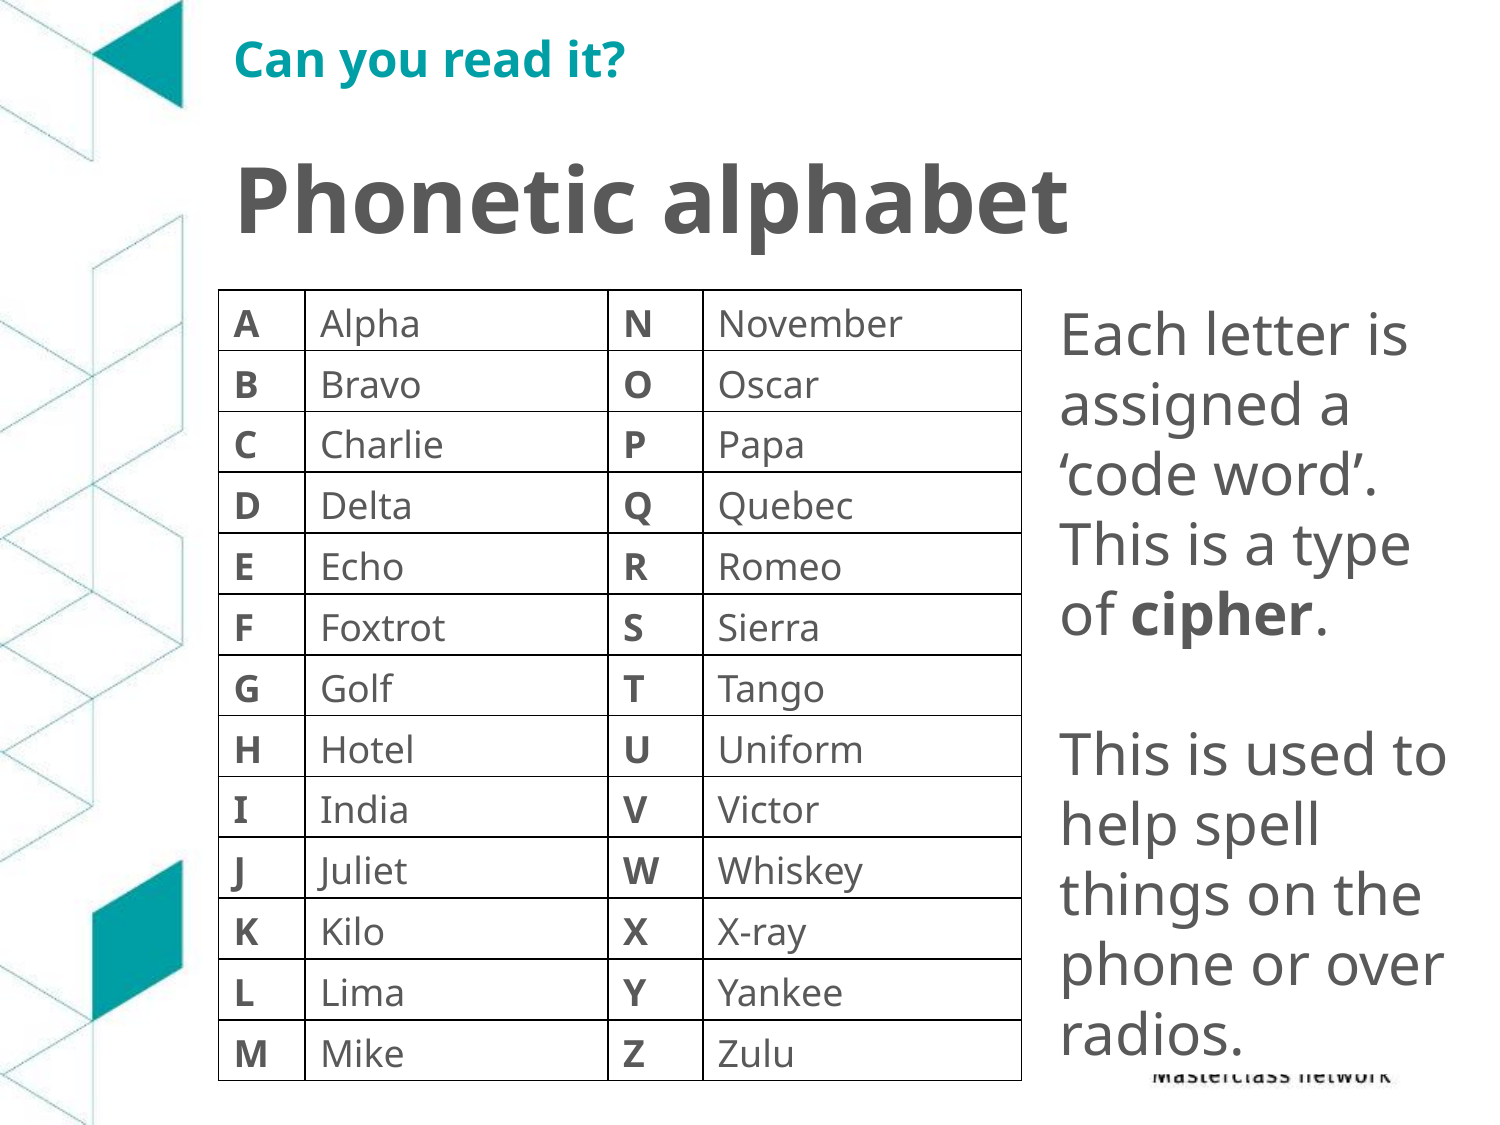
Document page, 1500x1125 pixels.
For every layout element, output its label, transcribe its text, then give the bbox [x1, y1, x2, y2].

table_cell Romeo [704, 534, 1021, 593]
table_cell I [219, 777, 304, 836]
table_cell Q [609, 473, 702, 532]
table_cell J [219, 838, 304, 897]
table_cell Kilo [306, 899, 607, 958]
table_cell Sierra [704, 595, 1021, 654]
table_cell Quebec [704, 473, 1021, 532]
table_cell E [219, 534, 304, 593]
table_cell Tango [704, 656, 1021, 715]
table_cell X [609, 899, 702, 958]
table_cell Y [609, 960, 702, 1019]
table_cell L [219, 960, 304, 1019]
table_cell H [219, 716, 304, 776]
table_cell Delta [306, 473, 607, 532]
table_cell Mike [306, 1021, 607, 1080]
table_cell Zulu [704, 1021, 1021, 1080]
table_header A [219, 291, 304, 350]
table_cell Z [609, 1021, 702, 1080]
table_cell X-ray [704, 899, 1021, 958]
table_cell B [219, 351, 304, 411]
table_cell V [609, 777, 702, 836]
table_cell G [219, 656, 304, 715]
table_cell Yankee [704, 960, 1021, 1019]
table_cell Uniform [704, 716, 1021, 776]
table_header N [609, 291, 702, 350]
table_cell India [306, 777, 607, 836]
table_cell Bravo [306, 351, 607, 411]
table_cell Hotel [306, 716, 607, 776]
table_cell Whiskey [704, 838, 1021, 897]
table_cell Juliet [306, 838, 607, 897]
table_cell U [609, 716, 702, 776]
table_cell M [219, 1021, 304, 1080]
text_box Each letter is assigned a ‘code word’. This is a type of cipher. This is used to help spell things on the phone or over radios. [1045, 289, 1483, 1075]
table_cell Victor [704, 777, 1021, 836]
table_cell K [219, 899, 304, 958]
table_cell O [609, 351, 702, 411]
table_cell F [219, 595, 304, 654]
table_header November [704, 291, 1021, 350]
picture [0, 0, 215, 1125]
table_cell Echo [306, 534, 607, 593]
table_cell C [219, 412, 304, 471]
table_cell T [609, 656, 702, 715]
table_cell Papa [704, 412, 1021, 471]
table_cell P [609, 412, 702, 471]
picture [1112, 1075, 1436, 1102]
table_cell Oscar [704, 351, 1021, 411]
table_cell Lima [306, 960, 607, 1019]
table_header Alpha [306, 291, 607, 350]
title Phonetic alphabet [218, 103, 1176, 291]
table_cell S [609, 595, 702, 654]
table_cell R [609, 534, 702, 593]
text_box Can you read it? [218, 17, 867, 100]
table_cell W [609, 838, 702, 897]
table_cell Foxtrot [306, 595, 607, 654]
table_cell Charlie [306, 412, 607, 471]
table_cell D [219, 473, 304, 532]
table_cell Golf [306, 656, 607, 715]
